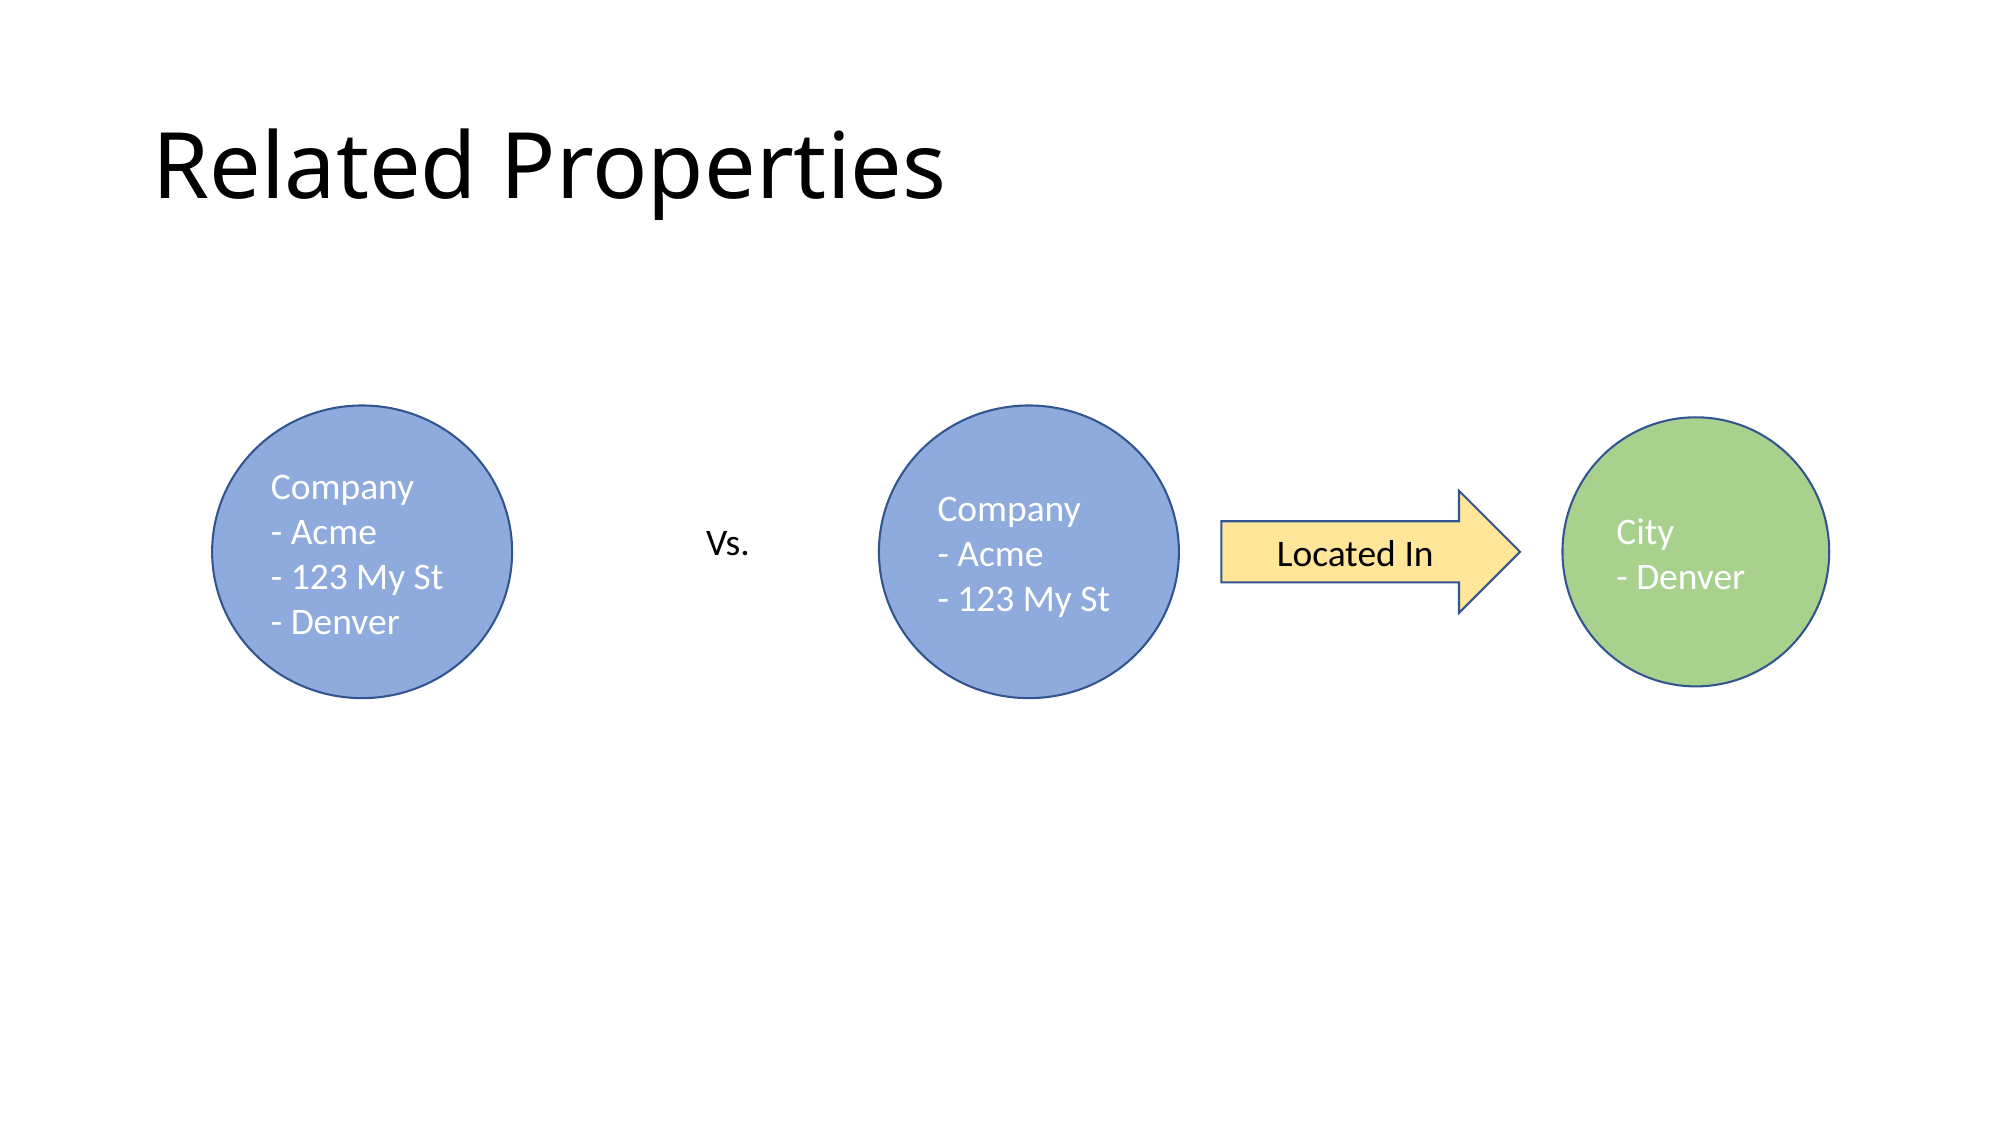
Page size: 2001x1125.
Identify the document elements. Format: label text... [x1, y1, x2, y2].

text_box Vs. [691, 510, 821, 571]
title Related Properties [137, 59, 1863, 278]
text_box Located In [1220, 488, 1522, 616]
text_box Company - Acme - 123 My St - Denver [211, 404, 514, 700]
text_box City - Denver [1561, 416, 1831, 688]
text_box Company - Acme - 123 My St [877, 404, 1180, 700]
